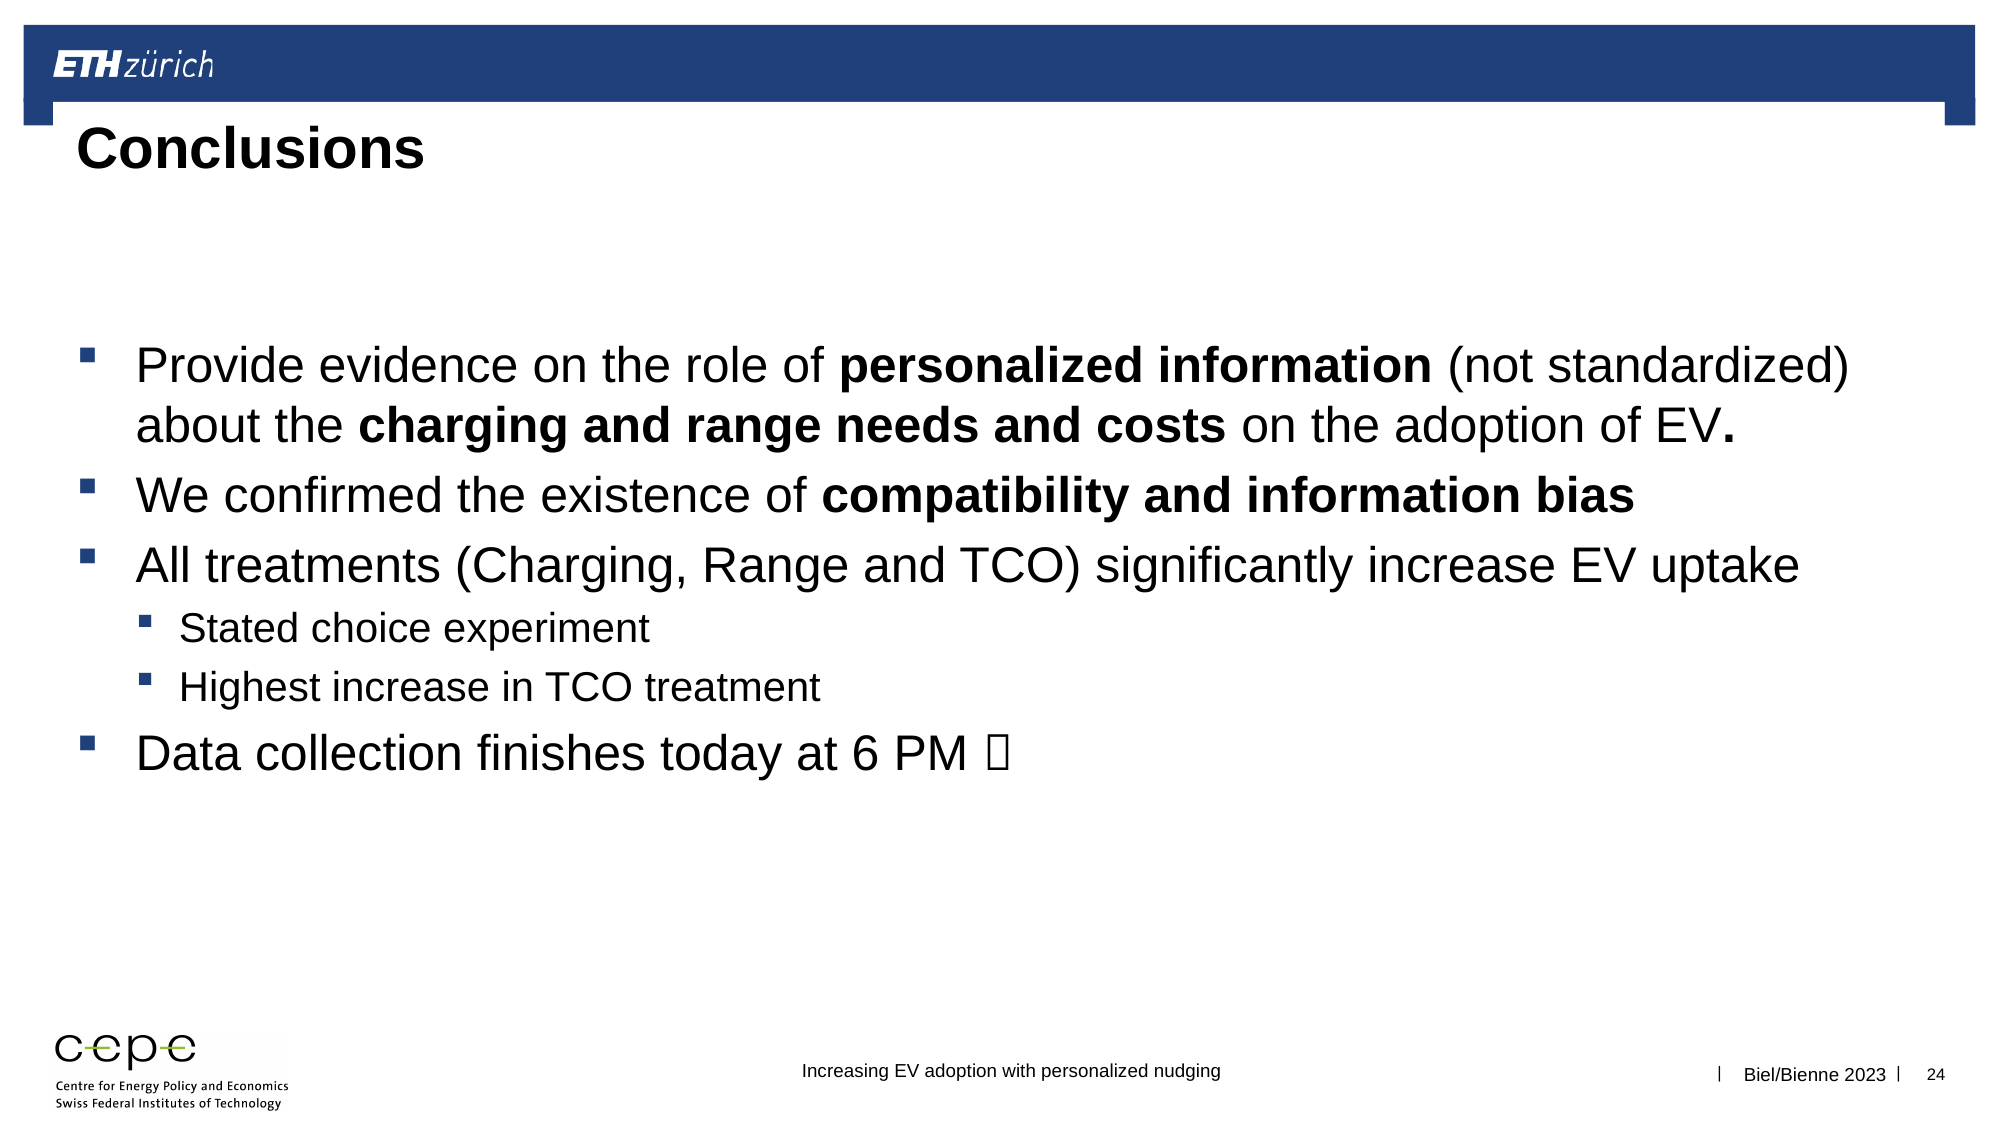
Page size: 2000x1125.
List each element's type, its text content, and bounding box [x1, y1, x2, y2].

title Conclusions [53, 101, 1945, 262]
list Provide evidence on the role of personalized information (not standardized) about the charging and range needs and costs on the adoption of EV. We confirmed the existence of compatibility and information bias All treatments (Charging, Range and TCO) significantly increase EV uptake Stated choice experiment Highest increase in TCO treatment Data collection finishes today at 6 PM  [53, 332, 1945, 1024]
text_box Increasing EV adoption with personalized nudging [787, 1051, 1709, 1125]
picture [54, 1033, 289, 1112]
text_box Biel/Bienne 2023 [1728, 1054, 1906, 1125]
slide_number 24 [1906, 1034, 1966, 1112]
